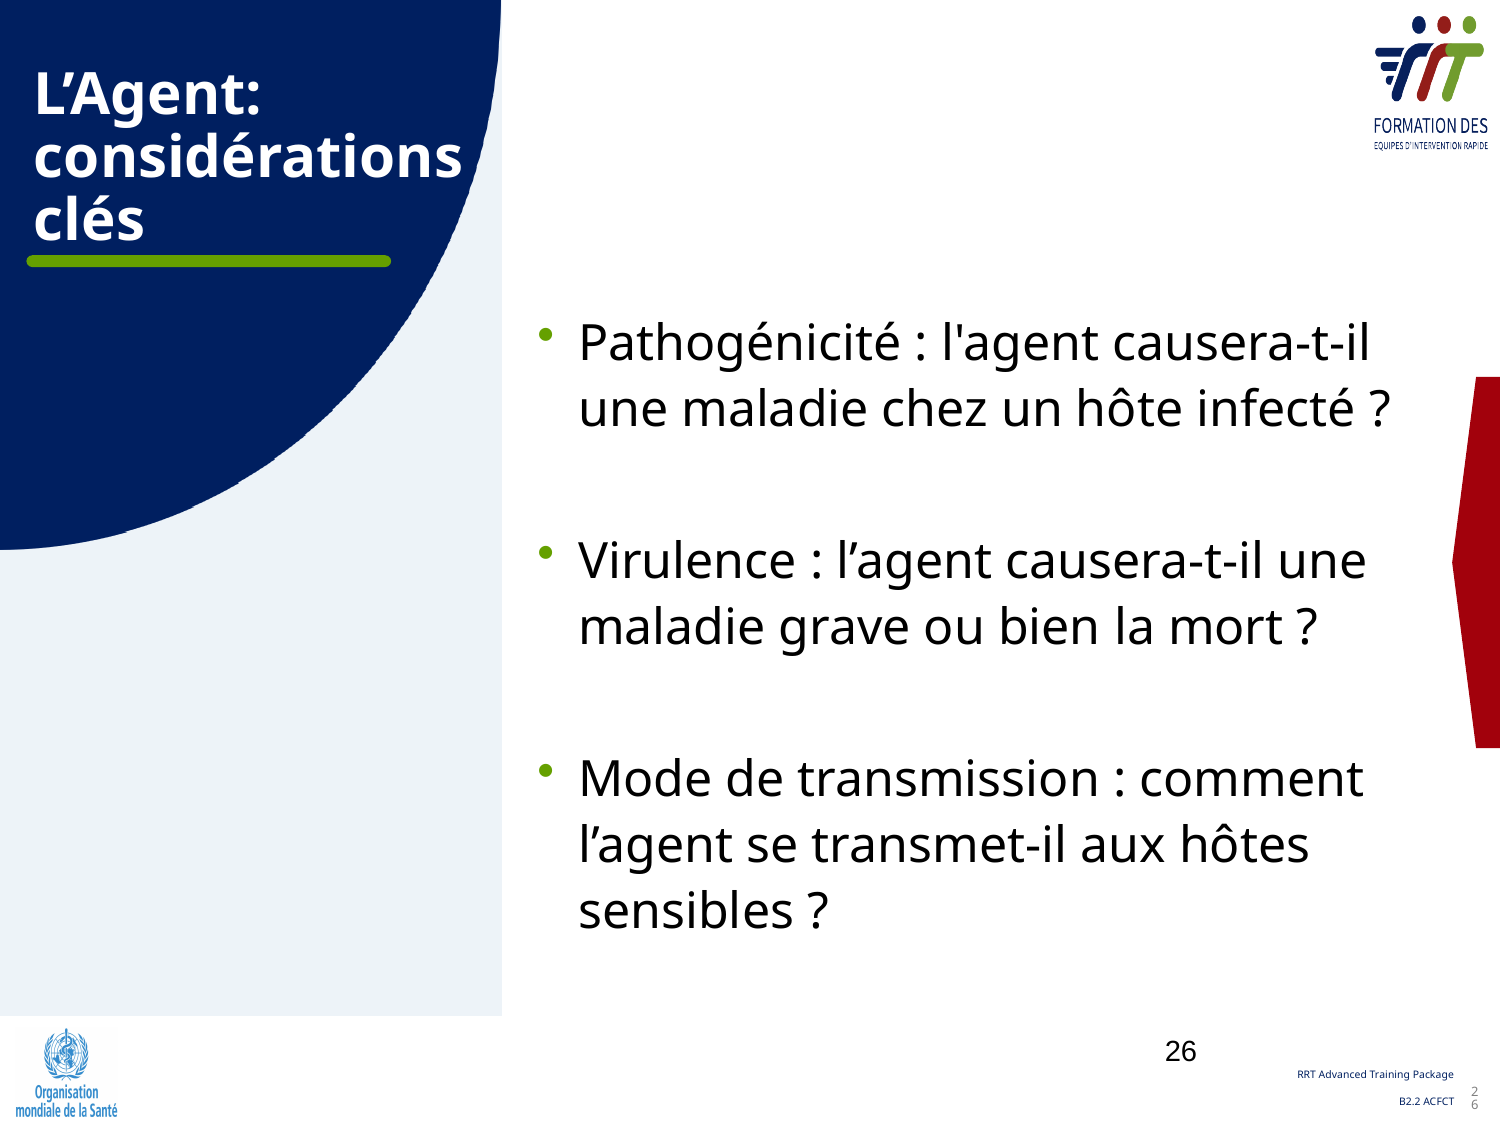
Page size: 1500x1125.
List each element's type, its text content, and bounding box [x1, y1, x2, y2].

slide_number 26 [1149, 1024, 1500, 1103]
picture [15, 1027, 118, 1118]
picture [0, 0, 502, 1018]
picture [1374, 15, 1488, 151]
text_box [26, 255, 392, 268]
text_box Pathogénicité : l'agent causera-t-il une maladie chez un hôte infecté ? Virulence : l’agent causera-t-il une maladie grave ou bien la mort ? Mode de transmission : comment l’agent se transmet-il aux hôtes sensibles ? [522, 297, 1471, 976]
title L’Agent: considérations clés [25, 0, 524, 318]
